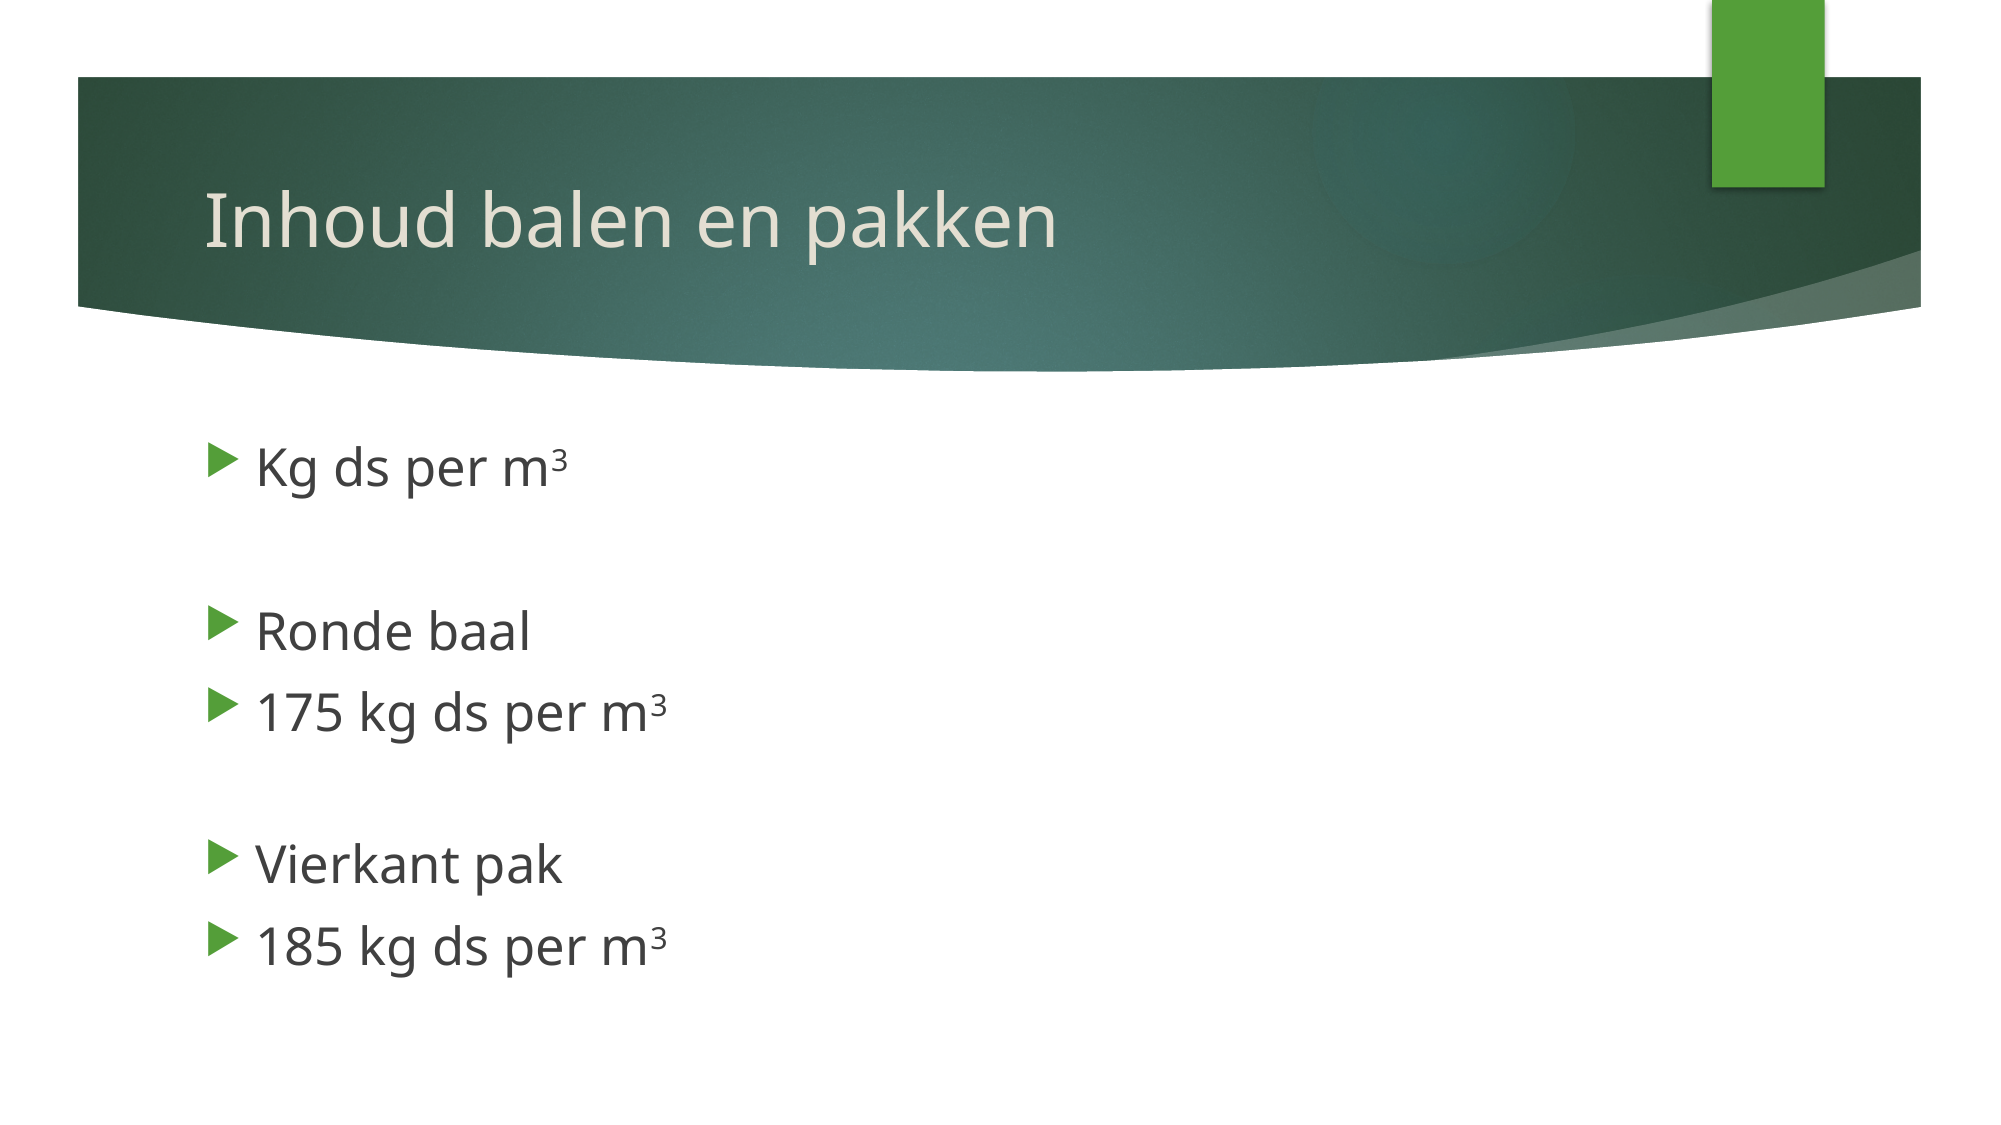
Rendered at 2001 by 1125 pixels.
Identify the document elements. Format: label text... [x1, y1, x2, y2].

title Inhoud balen en pakken [189, 159, 1627, 276]
list Kg ds per m3 Ronde baal 175 kg ds per m3 Vierkant pak 185 kg ds per m3 [189, 427, 1638, 988]
